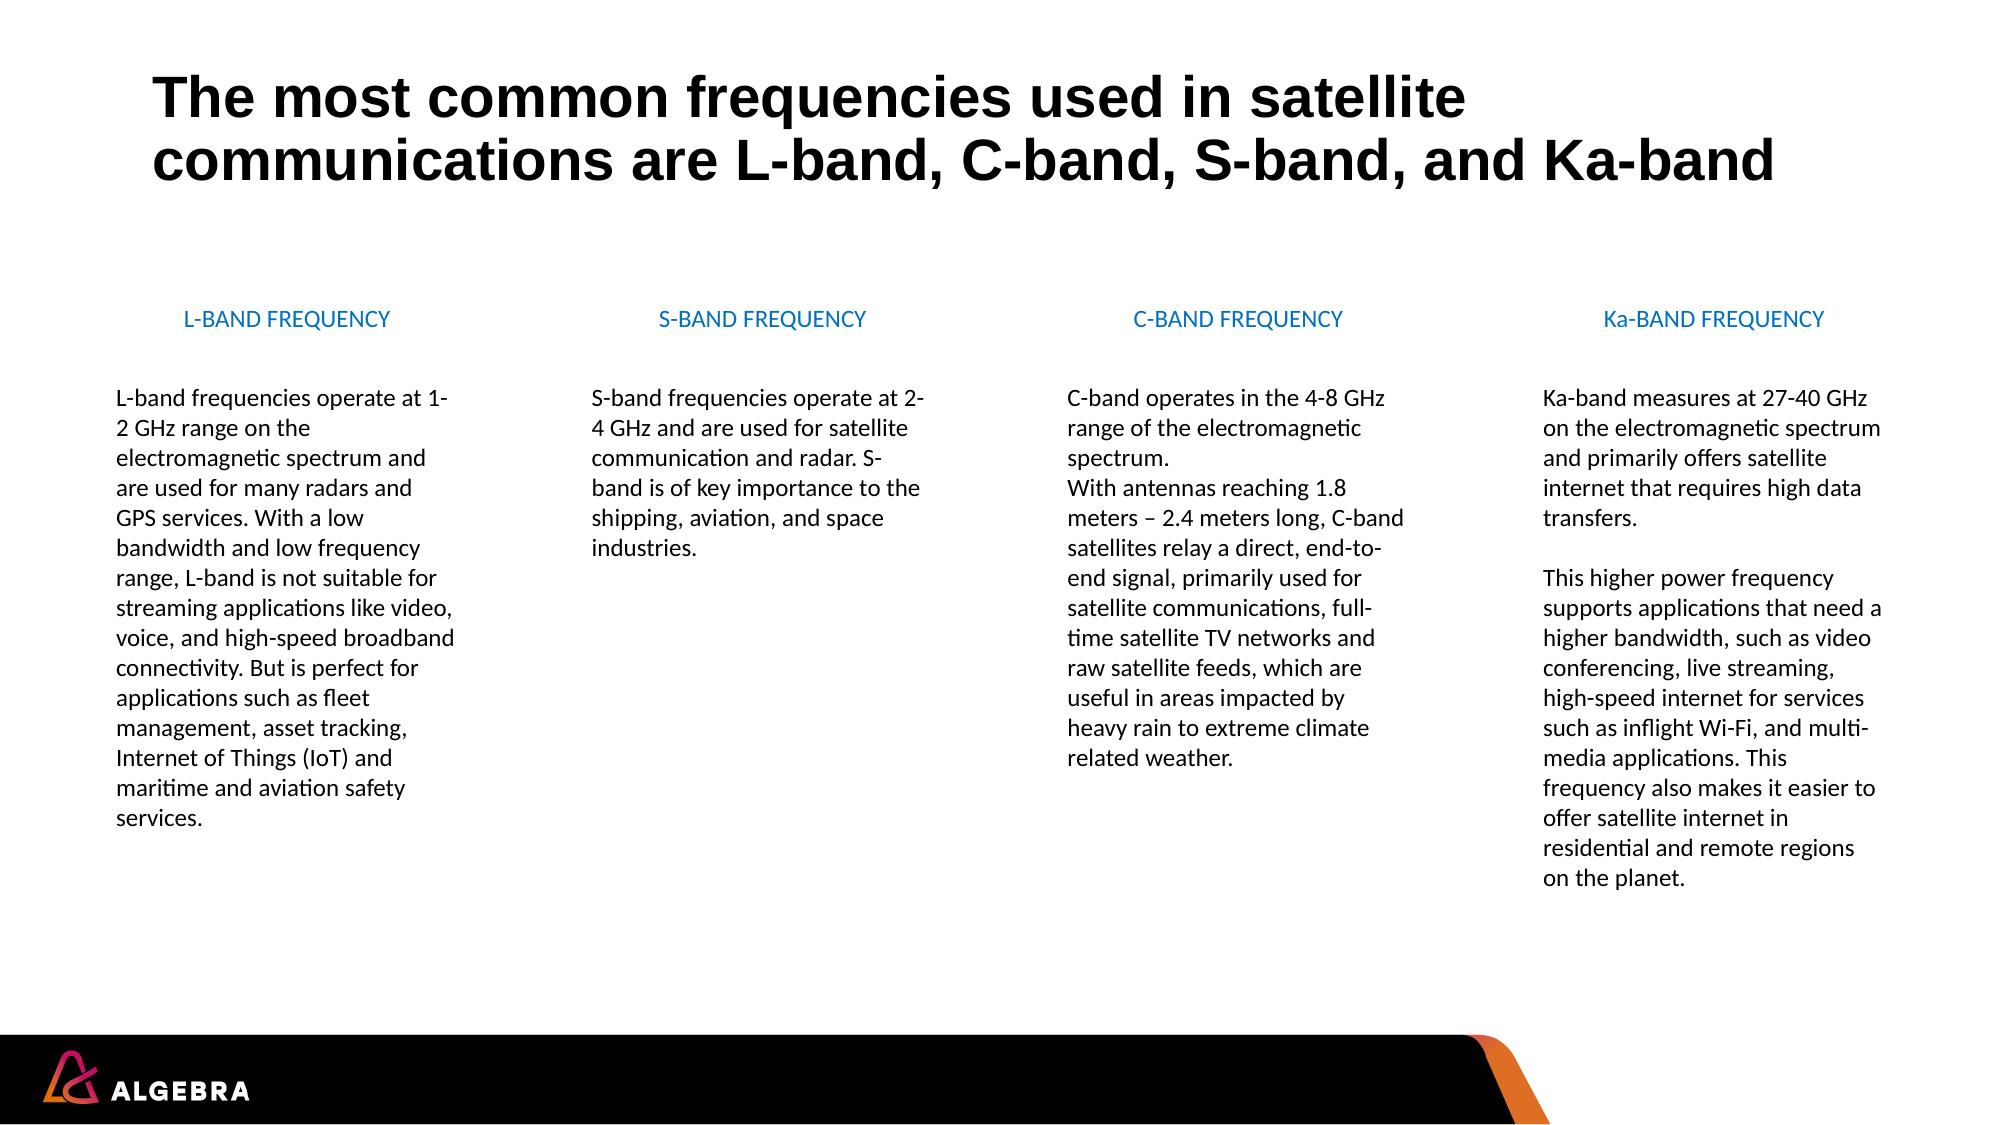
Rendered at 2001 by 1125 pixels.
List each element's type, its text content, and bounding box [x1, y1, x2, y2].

text_box C-BAND FREQUENCY [1052, 294, 1426, 358]
text_box S-BAND FREQUENCY [576, 294, 950, 358]
text_box Ka-BAND FREQUENCY [1527, 294, 1901, 358]
text_box C-band operates in the 4-8 GHz range of the electromagnetic spectrum. With antennas reaching 1.8 meters – 2.4 meters long, C-band satellites relay a direct, end-to-end signal, primarily used for satellite communications, full-time satellite TV networks and raw satellite feeds, which are useful in areas impacted by heavy rain to extreme climate related weather. [1052, 373, 1426, 1026]
text_box S-band frequencies operate at 2-4 GHz and are used for satellite communication and radar. S-band is of key importance to the shipping, aviation, and space industries. [576, 373, 950, 1026]
text_box L-band frequencies operate at 1-2 GHz range on the electromagnetic spectrum and are used for many radars and GPS services. With a low bandwidth and low frequency range, L-band is not suitable for streaming applications like video, voice, and high-speed broadband connectivity. But is perfect for applications such as fleet management, asset tracking, Internet of Things (IoT) and maritime and aviation safety services. [100, 373, 474, 1026]
text_box L-BAND FREQUENCY [100, 294, 474, 358]
title The most common frequencies used in satellite communications are L-band, C-band, S-band, and Ka-band [137, 59, 1863, 278]
text_box Ka-band measures at 27-40 GHz on the electromagnetic spectrum and primarily offers satellite internet that requires high data transfers. This higher power frequency supports applications that need a higher bandwidth, such as video conferencing, live streaming, high-speed internet for services such as inflight Wi-Fi, and multi-media applications. This frequency also makes it easier to offer satellite internet in residential and remote regions on the planet. [1527, 373, 1901, 1026]
picture [0, 1034, 1733, 1125]
